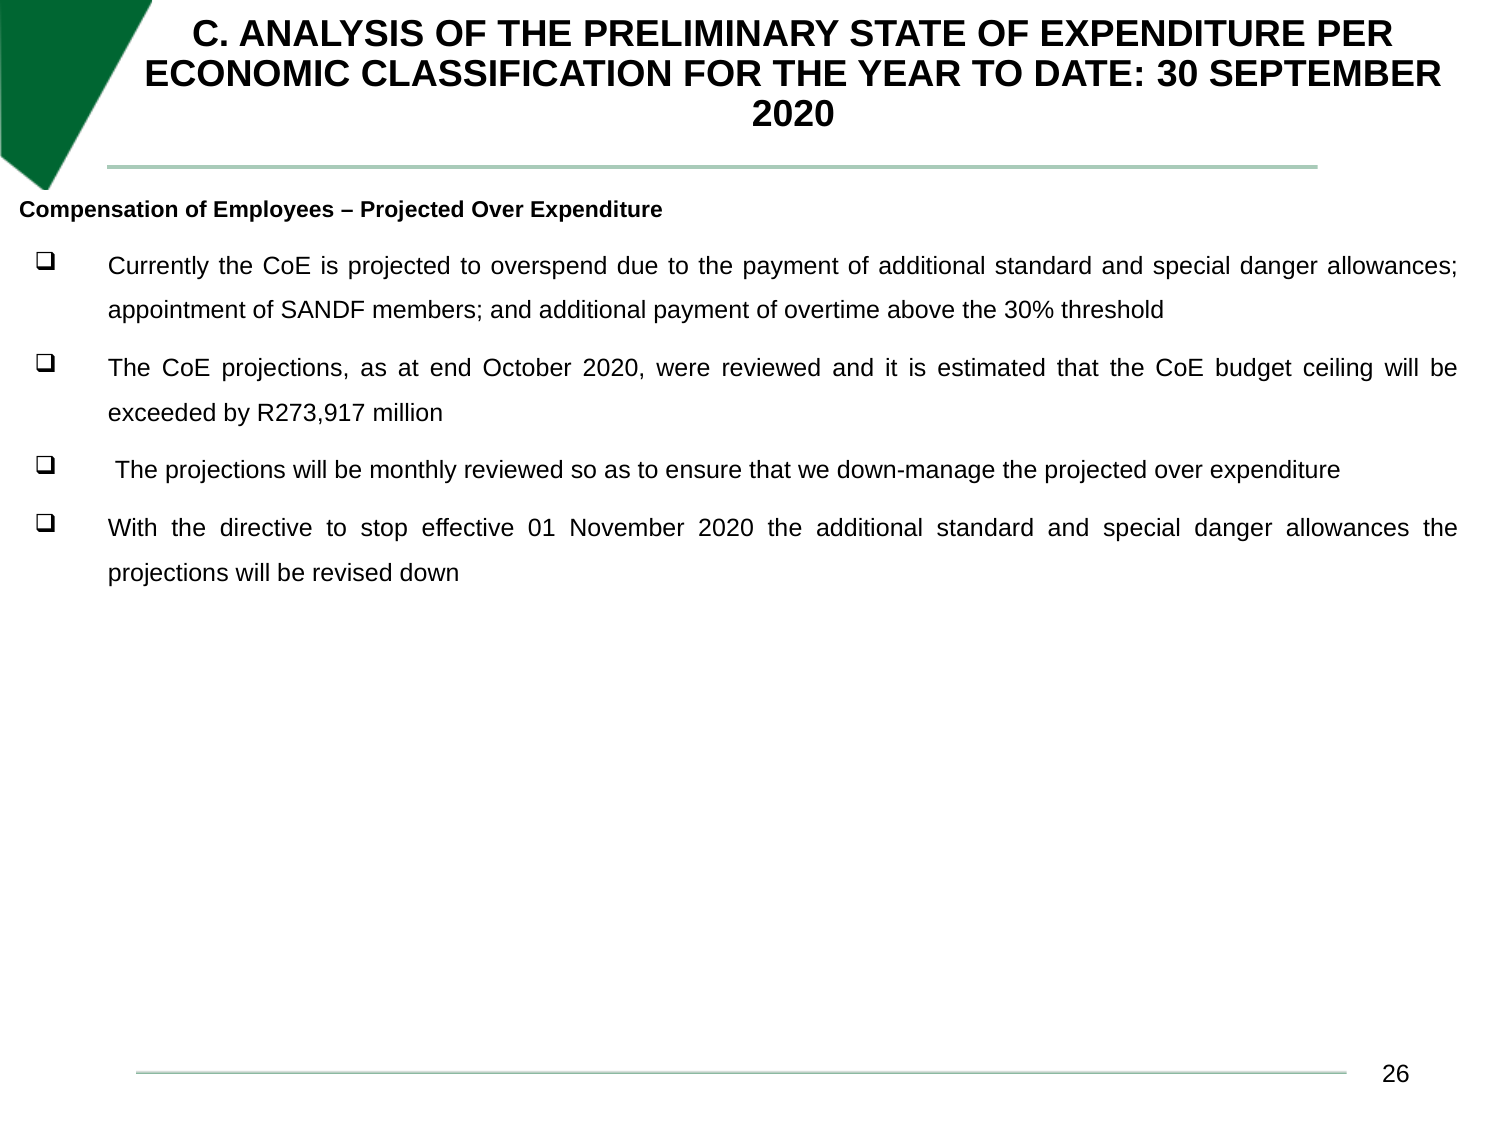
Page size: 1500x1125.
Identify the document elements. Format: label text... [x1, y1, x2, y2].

text_box C. ANALYSIS OF THE PRELIMINARY STATE OF EXPENDITURE PER ECONOMIC CLASSIFICATION FOR THE YEAR TO DATE: 30 SEPTEMBER 2020 [157, 13, 1480, 181]
picture [135, 1066, 1347, 1074]
picture [0, 0, 1318, 190]
slide_number 26 [1074, 1042, 1425, 1103]
text_box Compensation of Employees – Projected Over Expenditure Currently the CoE is projected to overspend due to the payment of additional standard and special danger allowances; appointment of SANDF members; and additional payment of overtime above the 30% threshold The CoE projections, as at end October 2020, were reviewed and it is estimated that the CoE budget ceiling will be exceeded by R273,917 million The projections will be monthly reviewed so as to ensure that we down-manage the projected over expenditure With the directive to stop effective 01 November 2020 the additional standard and special danger allowances the projections will be revised down [19, 181, 1464, 699]
